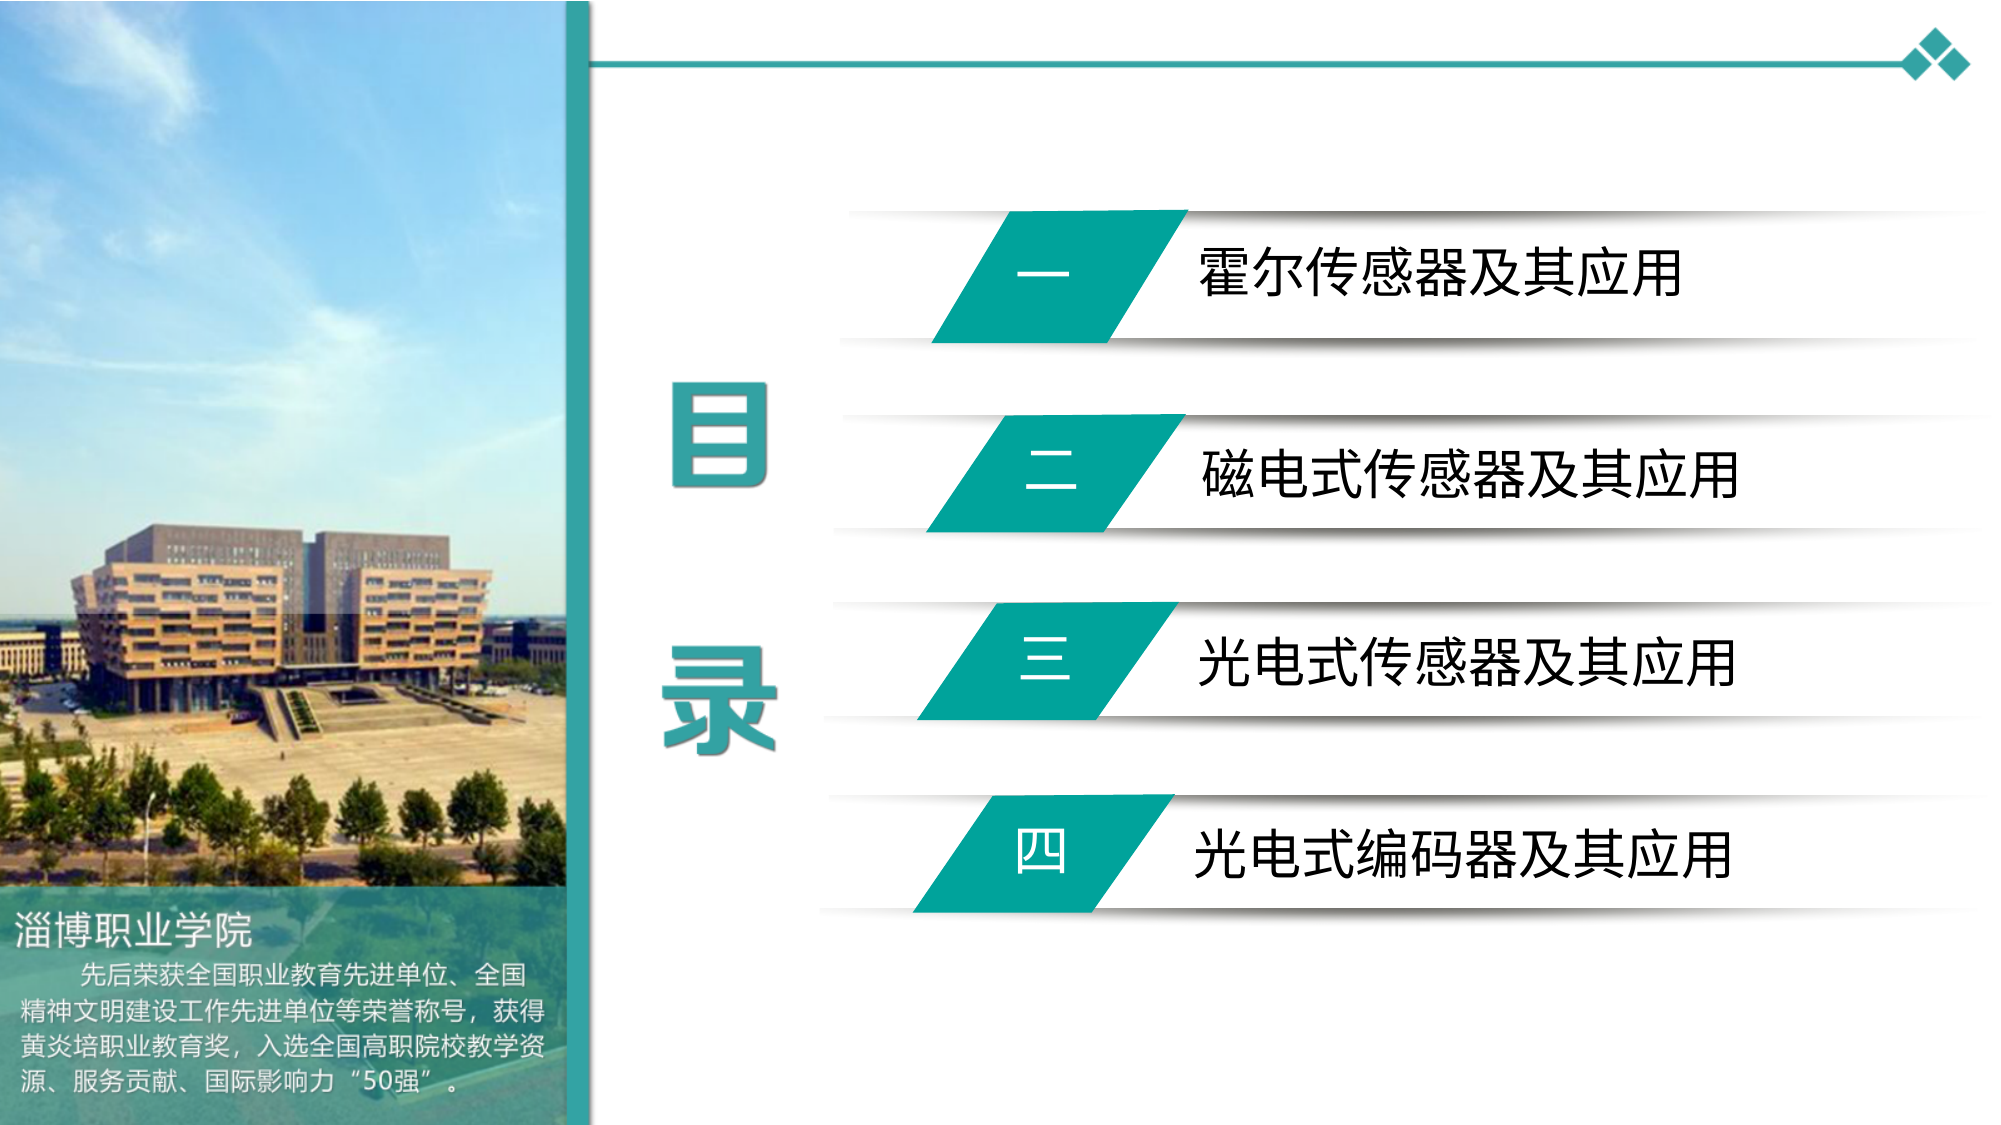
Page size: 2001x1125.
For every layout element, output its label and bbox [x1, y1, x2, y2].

text_box [839, 209, 1986, 359]
text_box [819, 794, 1988, 927]
text_box [823, 601, 1992, 734]
text_box [833, 414, 1992, 547]
picture [0, 1, 1999, 1125]
